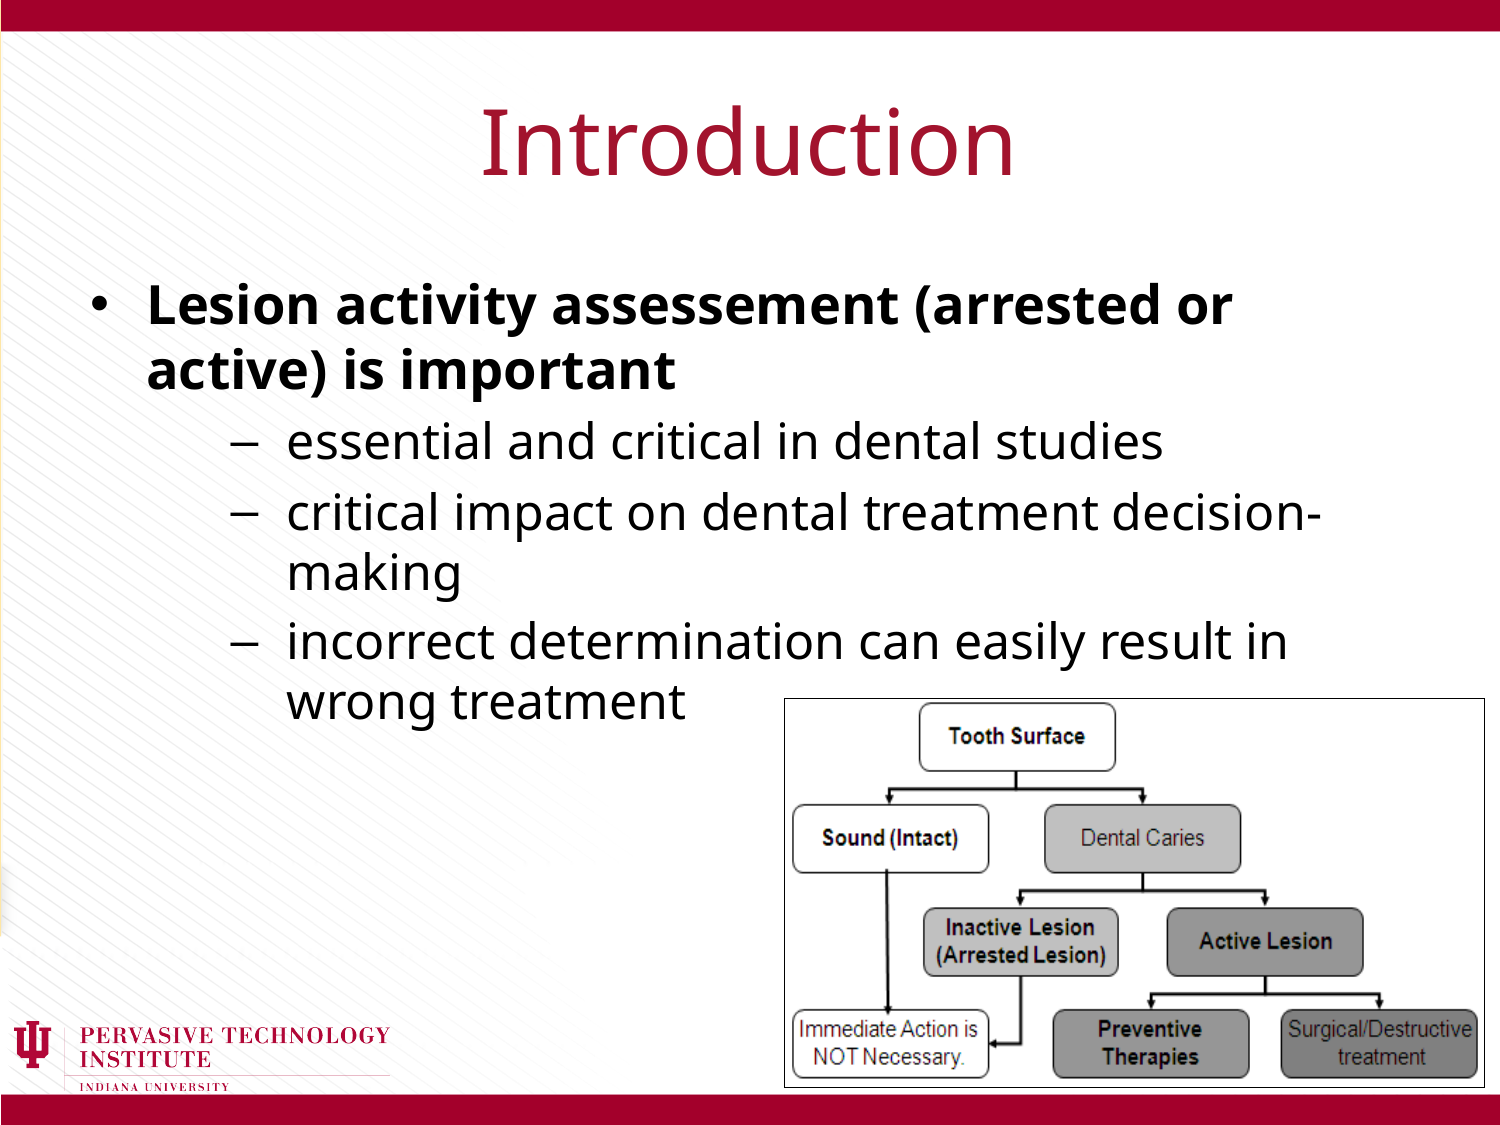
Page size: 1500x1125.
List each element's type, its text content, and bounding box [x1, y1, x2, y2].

title Introduction [75, 45, 1425, 233]
picture [0, 0, 1500, 1125]
list Lesion activity assessement (arrested or active) is important essential and critical in dental studies critical impact on dental treatment decision-making incorrect determination can easily result in wrong treatment [75, 262, 1425, 1005]
